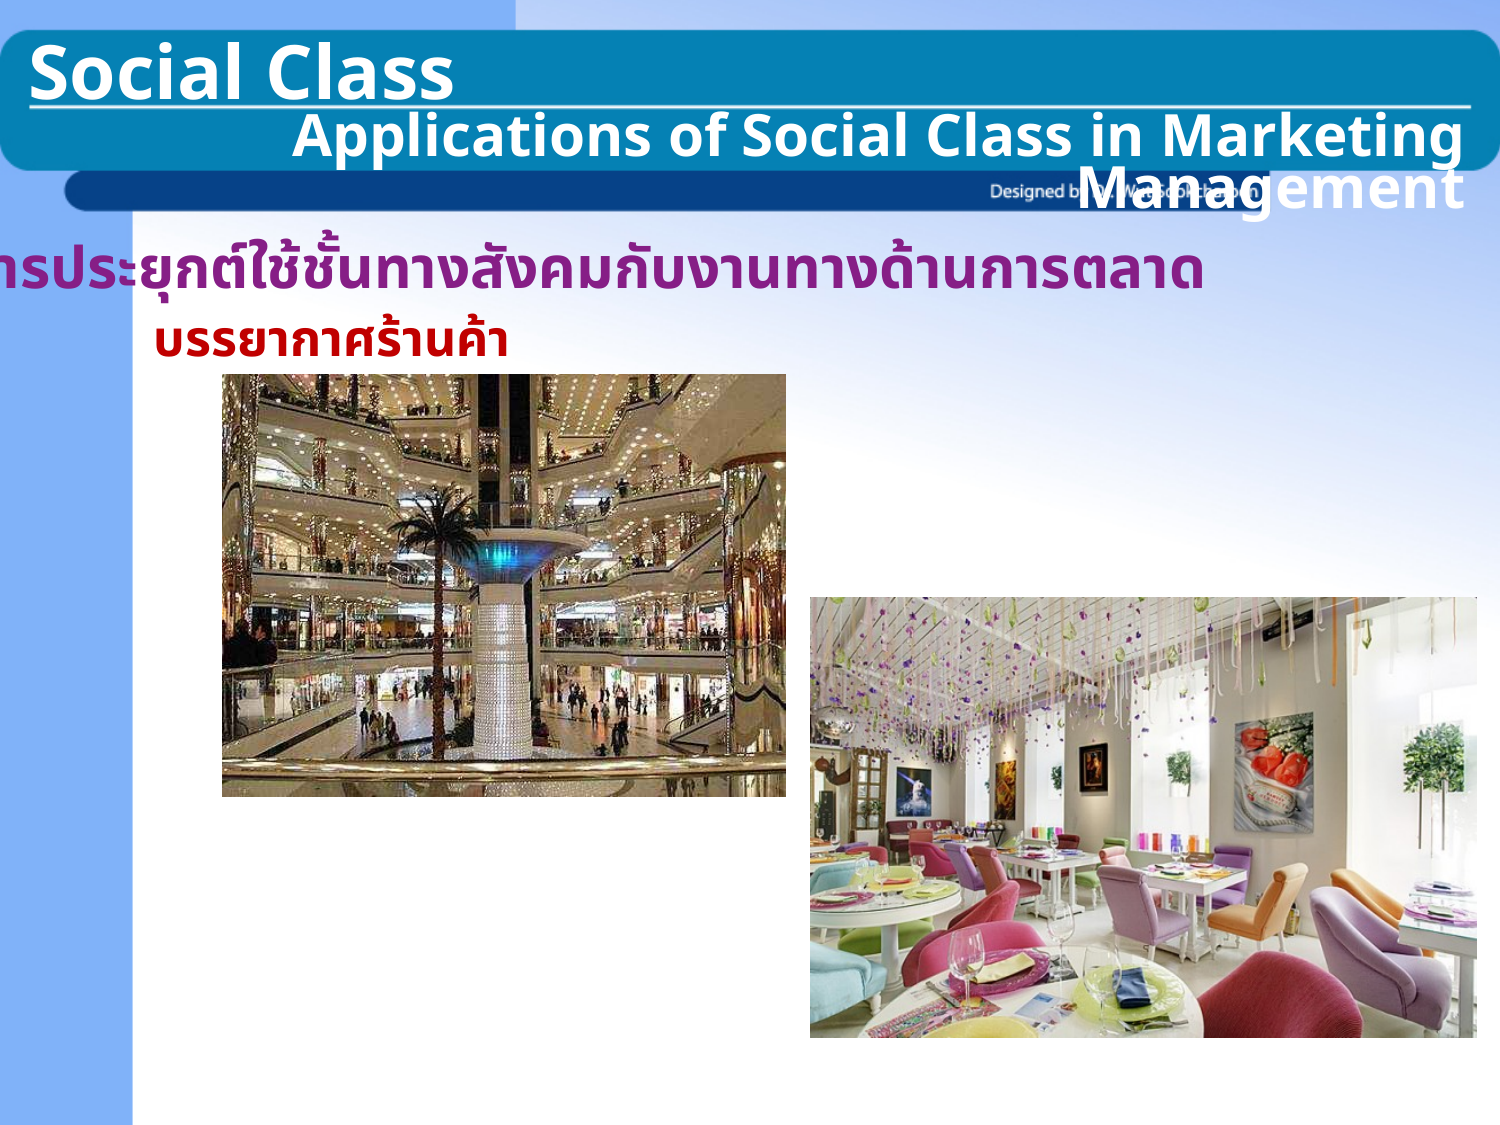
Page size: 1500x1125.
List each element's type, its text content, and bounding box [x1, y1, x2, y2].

text_box การประยุกต์ใช้ชั้นทางสังคมกับงานทางด้านการตลาด [0, 222, 1222, 308]
text_box บรรยากาศร้านค้า [139, 299, 526, 374]
picture [0, 146, 1500, 1125]
picture [0, 0, 1500, 54]
text_box Applications of Social Class in Marketing Management [37, 108, 1481, 172]
text_box Social Class [13, 32, 1475, 107]
